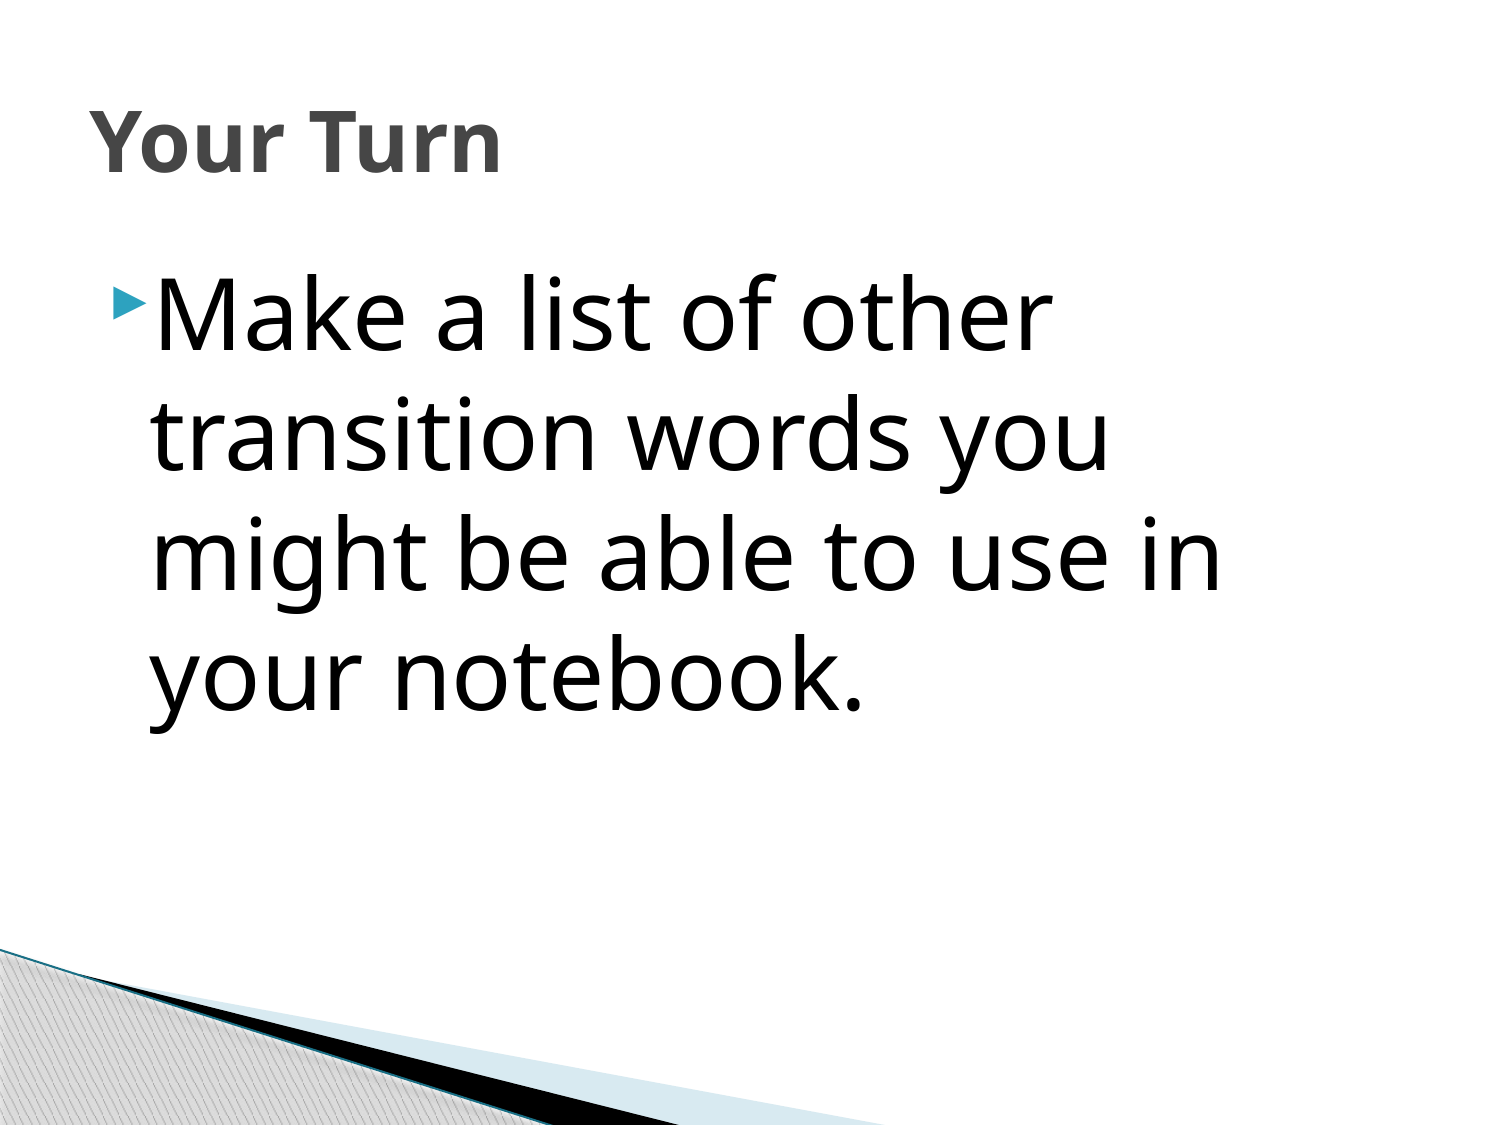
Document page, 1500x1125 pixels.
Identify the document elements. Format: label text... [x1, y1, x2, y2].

title Your Turn [75, 45, 1425, 233]
list Make a list of other transition words you might be able to use in your notebook. [75, 243, 1425, 986]
